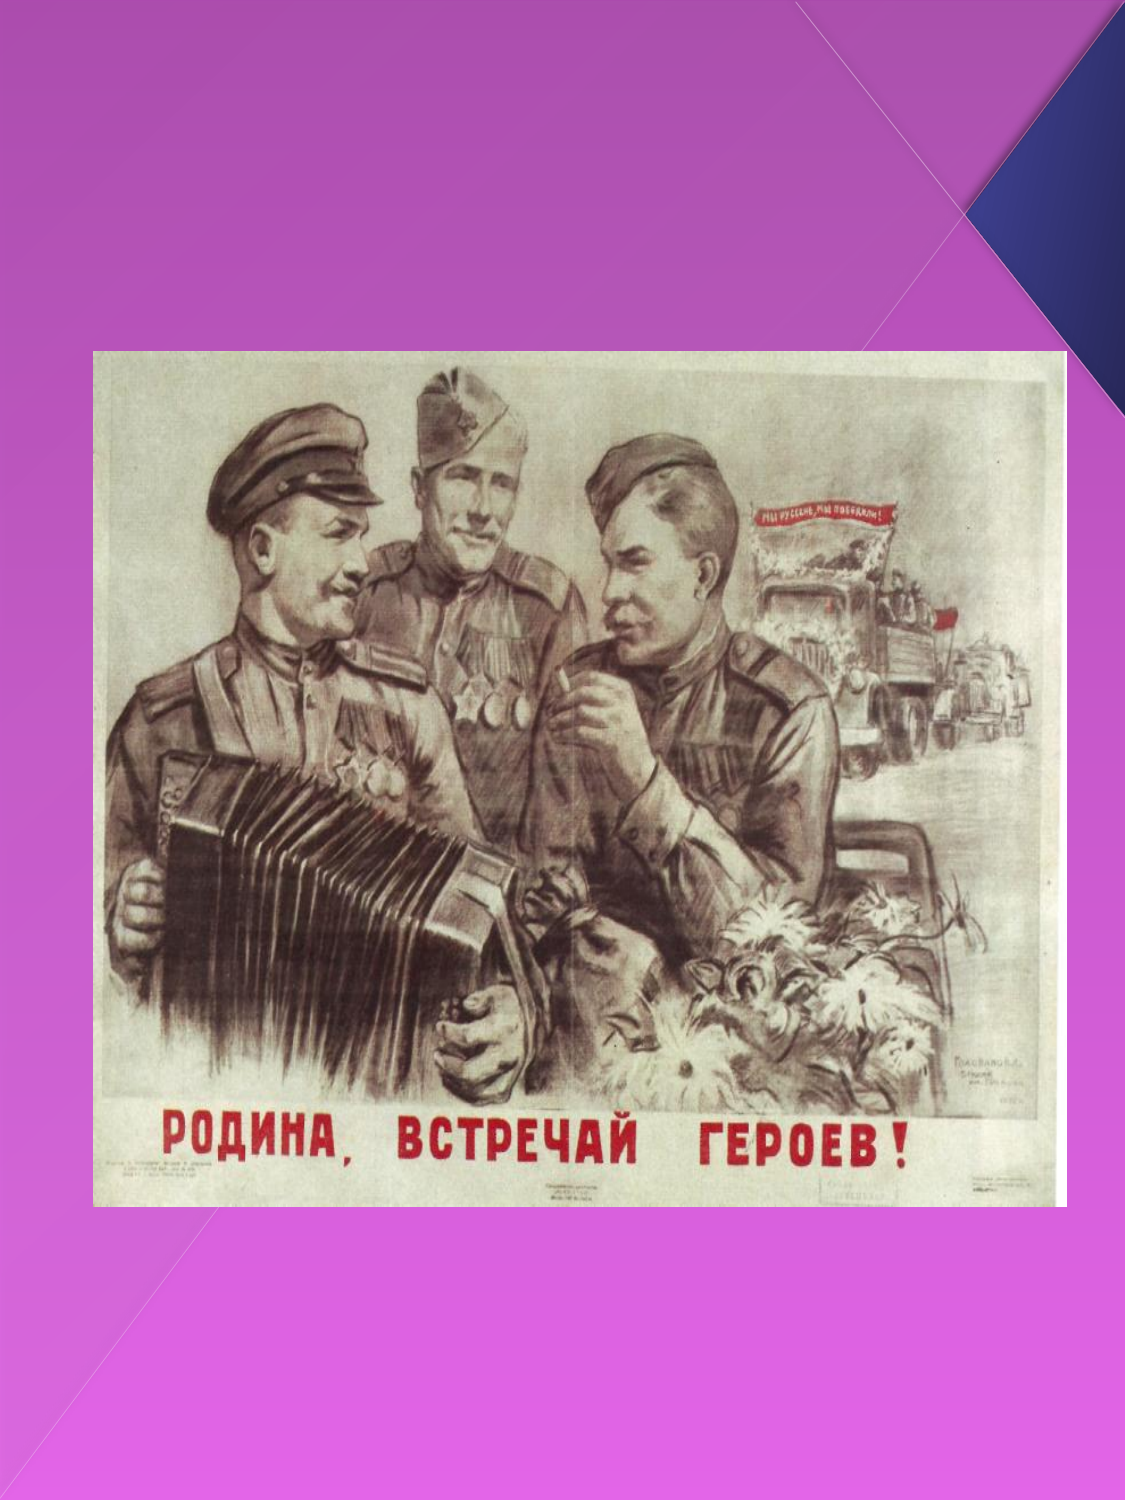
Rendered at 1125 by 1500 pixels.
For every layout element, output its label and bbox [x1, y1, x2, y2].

picture [93, 351, 1067, 1208]
